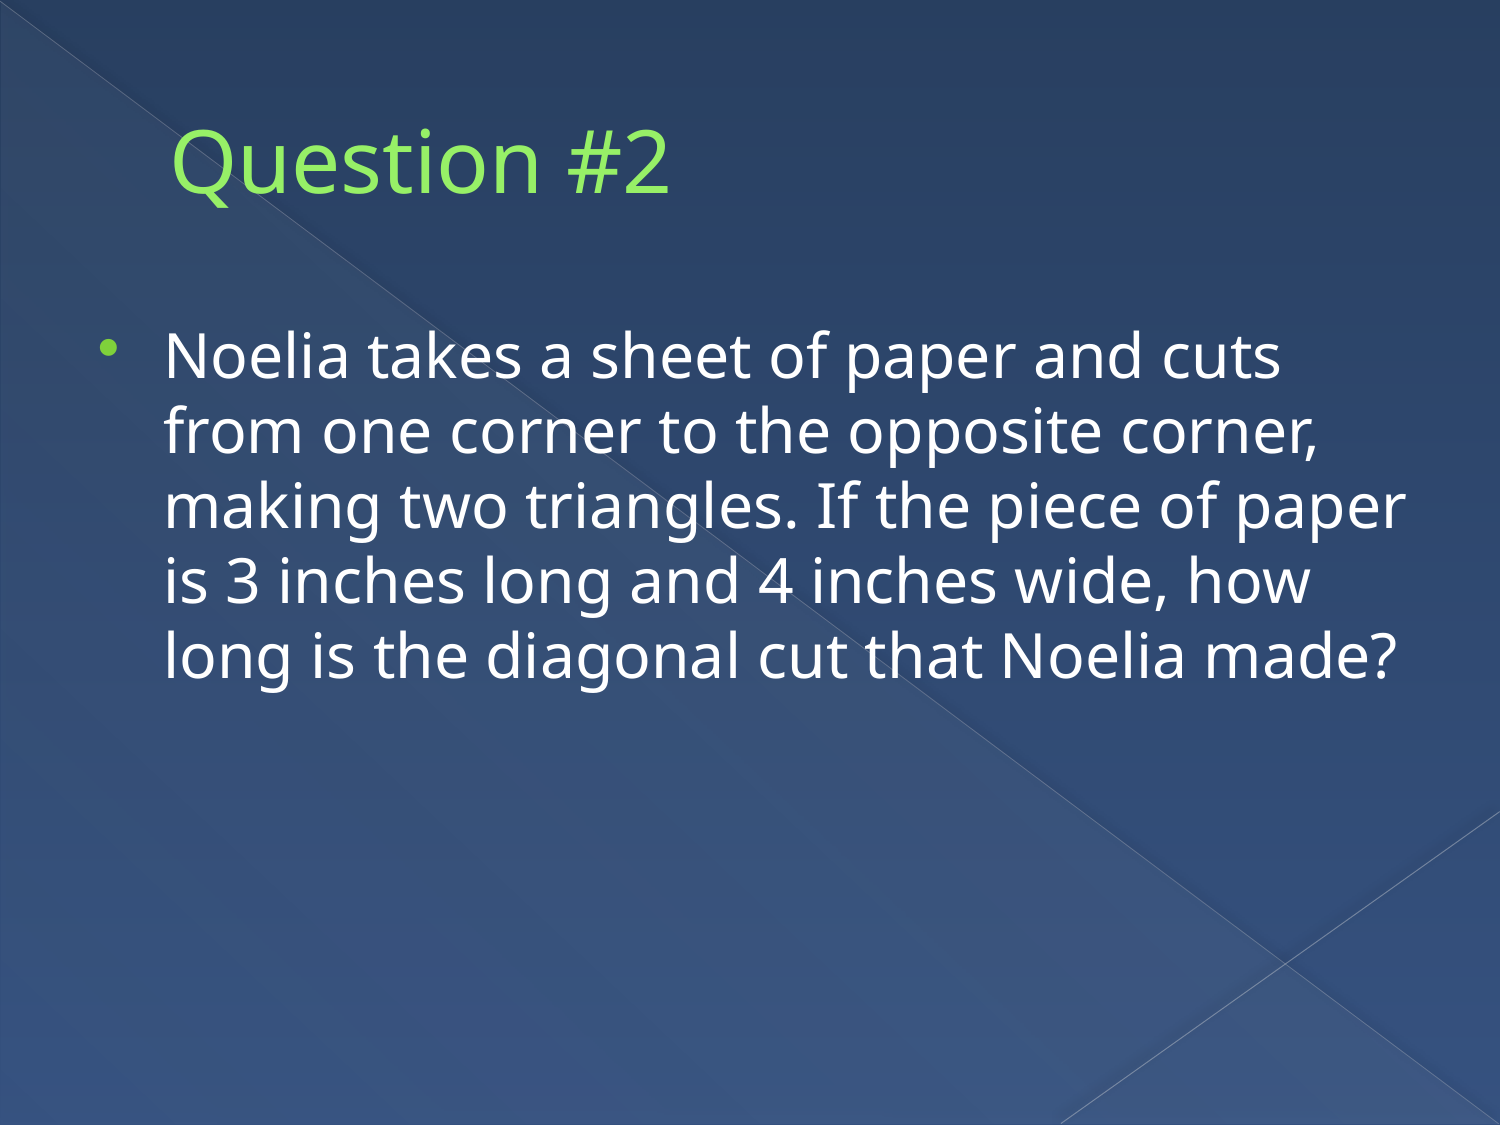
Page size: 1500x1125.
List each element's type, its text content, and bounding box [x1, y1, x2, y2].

list Noelia takes a sheet of paper and cuts from one corner to the opposite corner, making two triangles. If the piece of paper is 3 inches long and 4 inches wide, how long is the diagonal cut that Noelia made? [75, 308, 1425, 1059]
title Question #2 [75, 43, 1425, 274]
